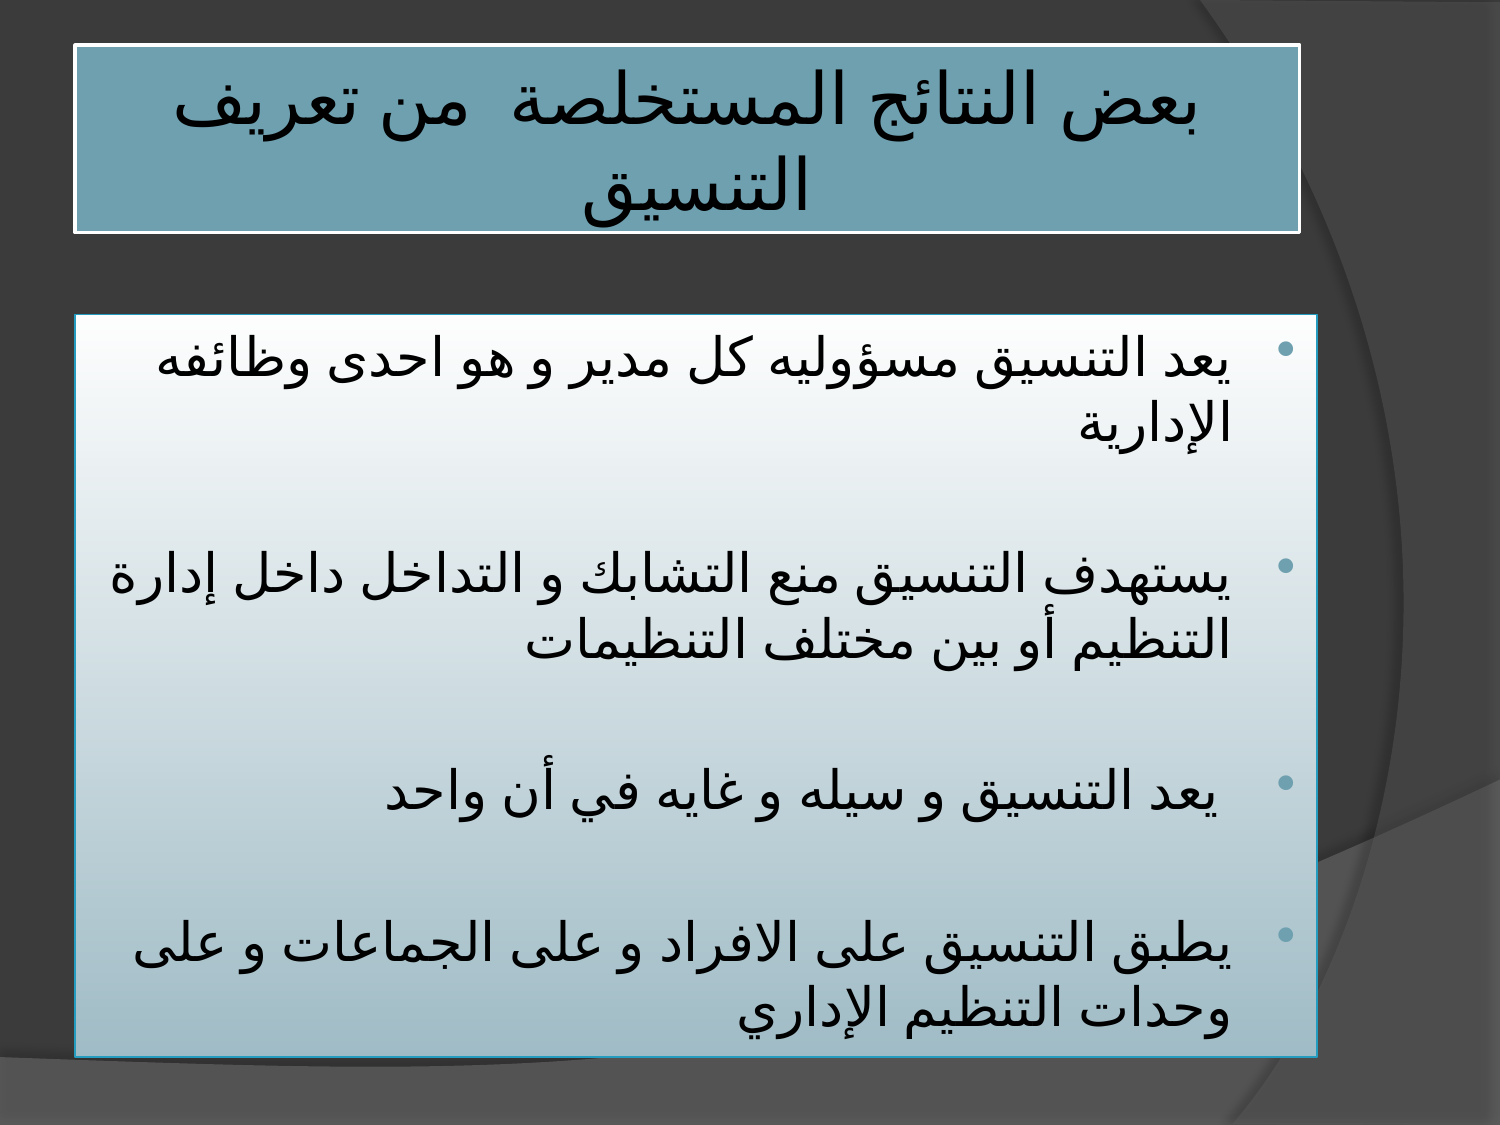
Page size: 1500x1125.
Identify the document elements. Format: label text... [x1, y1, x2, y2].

title بعض النتائج المستخلصة من تعريف التنسيق [73, 43, 1301, 234]
list يعد التنسيق مسؤوليه كل مدير و هو احدى وظائفه الإدارية يستهدف التنسيق منع التشابك و التداخل داخل إدارة التنظيم أو بين مختلف التنظيمات يعد التنسيق و سيله و غايه في أن واحد يطبق التنسيق على الافراد و على الجماعات و على وحدات التنظيم الإداري [74, 314, 1318, 1058]
